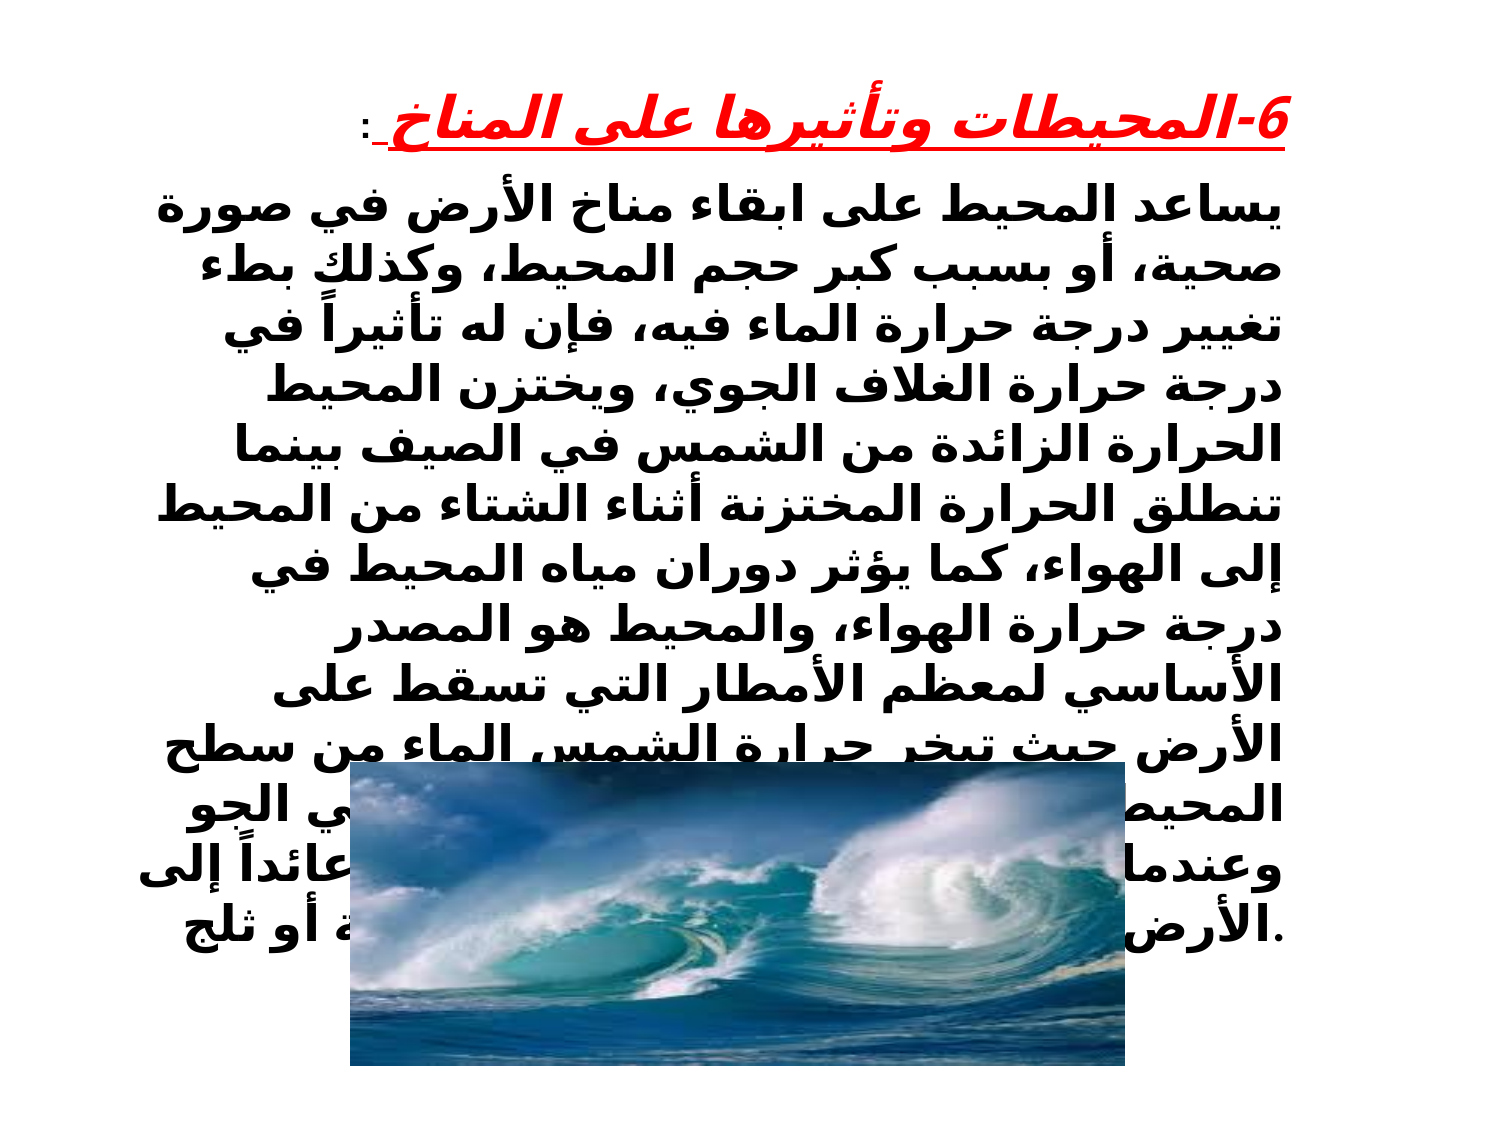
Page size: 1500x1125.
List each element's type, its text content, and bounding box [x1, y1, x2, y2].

text_box 6-المحيطات وتأثيرها على المناخ : يساعد المحيط على ابقاء مناخ الأرض في صورة صحية، أو بسبب كبر حجم المحيط، وكذلك بطء تغيير درجة حرارة الماء فيه، فإن له تأثيراً في درجة حرارة الغلاف الجوي، ويختزن المحيط الحرارة الزائدة من الشمس في الصيف بينما تنطلق الحرارة المختزنة أثناء الشتاء من المحيط إلى الهواء، كما يؤثر دوران مياه المحيط في درجة حرارة الهواء، والمحيط هو المصدر الأساسي لمعظم الأمطار التي تسقط على الأرض حيث تبخر حرارة الشمس الماء من سطح المحيط، ويرتفع الماء على شكل بخار في الجو وعندما يبرد يشكل سحباً وحينئذ يسقط عائداً إلى الأرض في صورة أمطار، أو أمطار ثلجية أو ثلج. [112, 62, 1300, 959]
picture [1109, 932, 1126, 939]
picture [349, 762, 1126, 1066]
